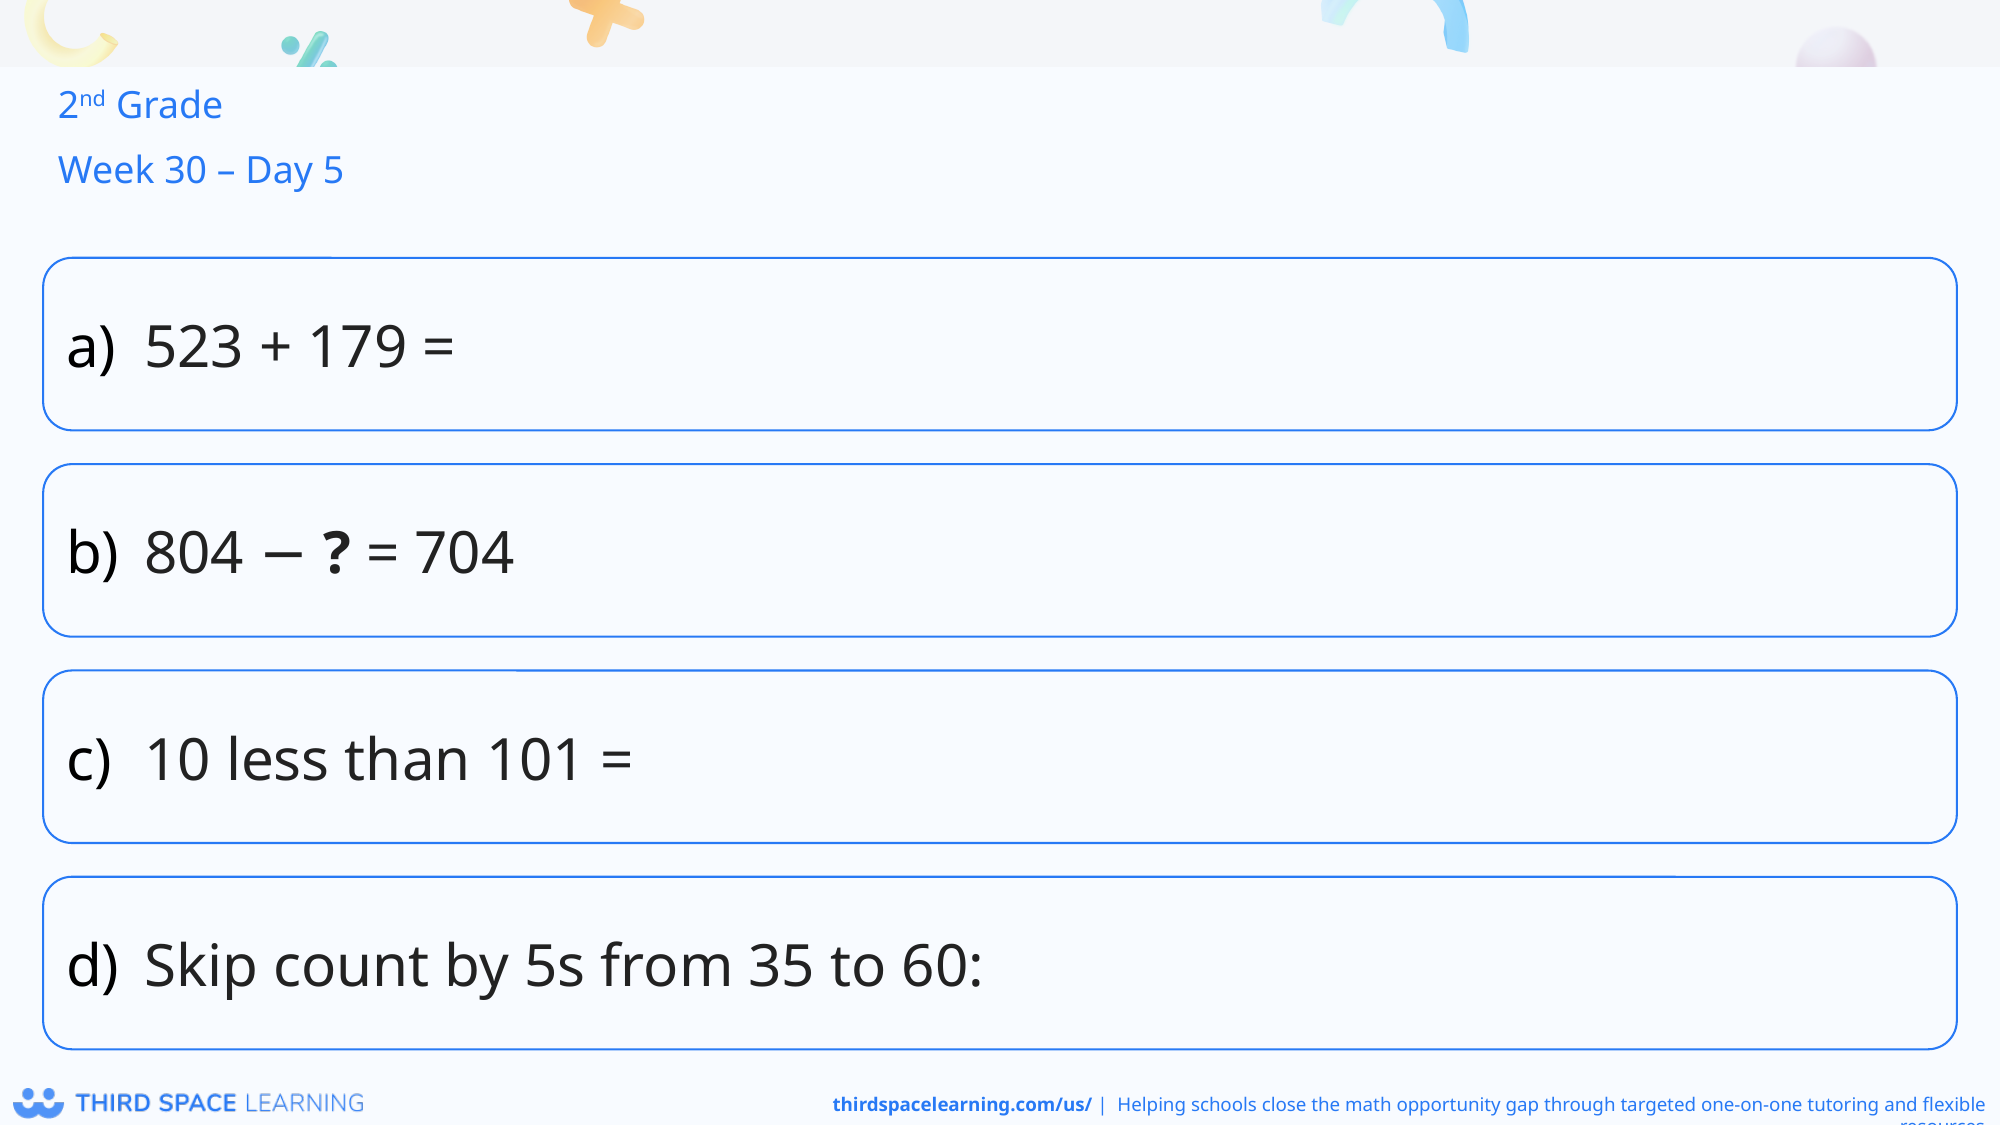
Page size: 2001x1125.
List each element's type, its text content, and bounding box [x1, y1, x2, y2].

picture [0, 0, 2000, 67]
list 804 − ? = 704 [129, 478, 1939, 623]
list 523 + 179 = [129, 272, 1939, 416]
list Skip count by 5s from 35 to 60: [129, 891, 1939, 1035]
picture [13, 1088, 365, 1119]
text_box 2nd Grade Week 30 – Day 5 [43, 73, 509, 212]
list 10 less than 101 = [129, 684, 1939, 829]
